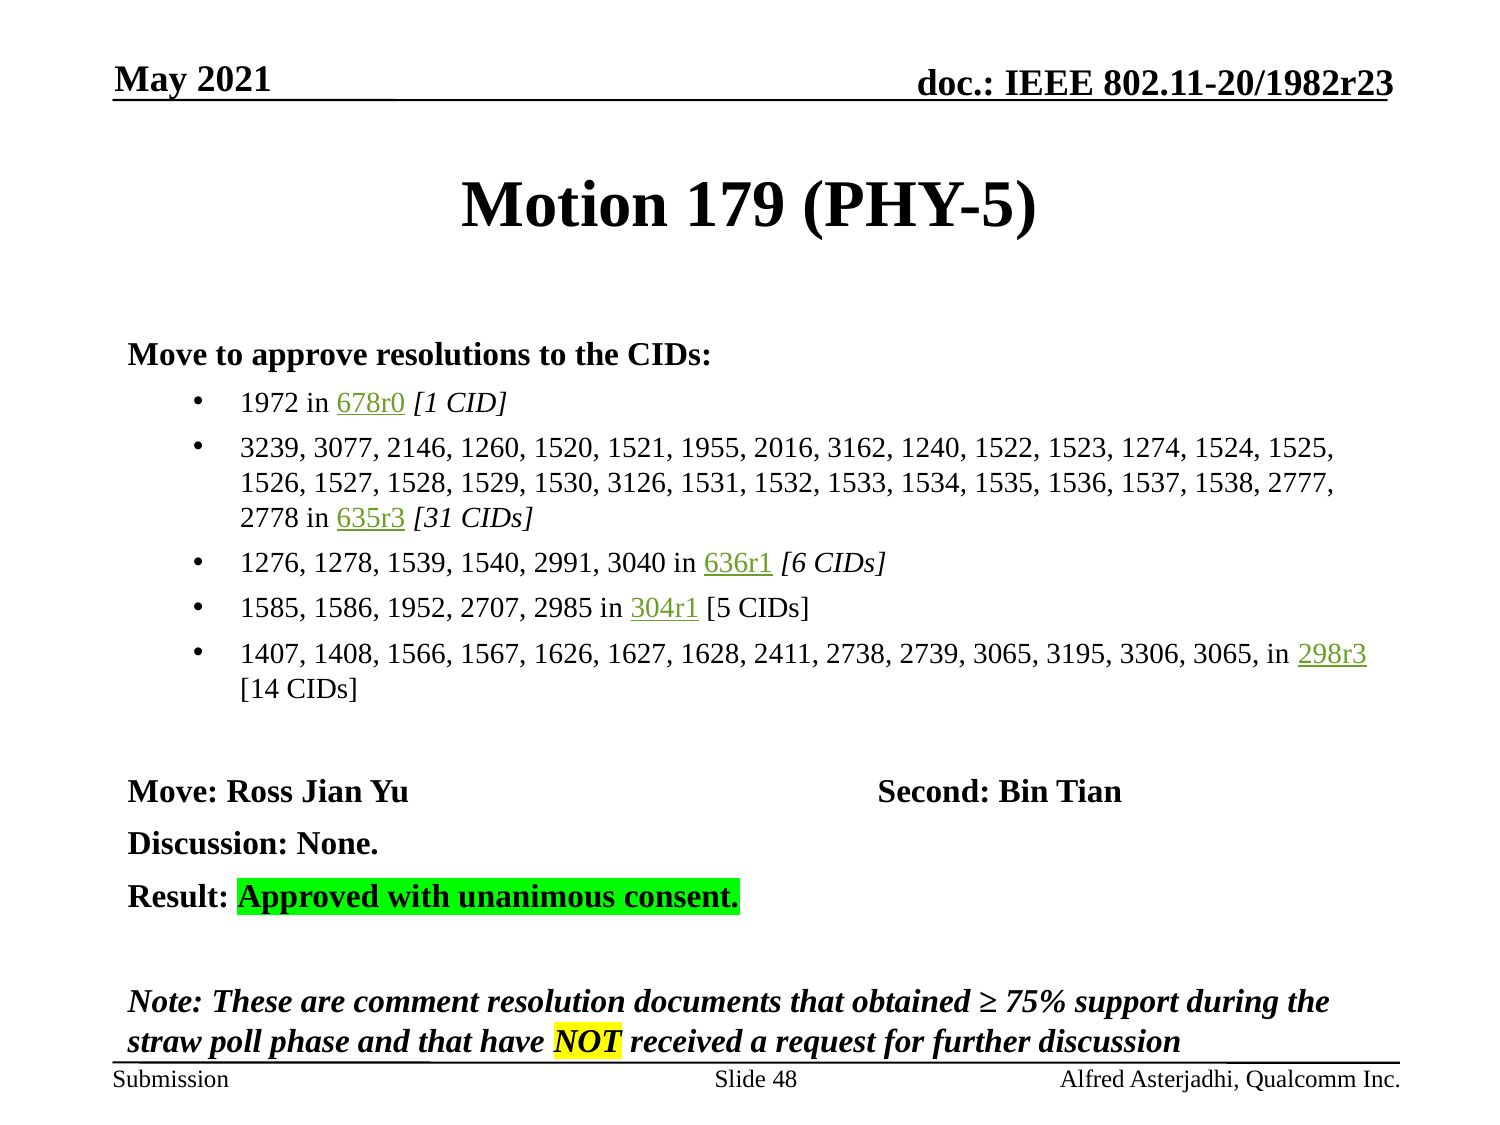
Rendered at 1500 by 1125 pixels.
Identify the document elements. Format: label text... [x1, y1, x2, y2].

title Motion 179 (PHY-5) [112, 112, 1388, 288]
list Move to approve resolutions to the CIDs: 1972 in 678r0 [1 CID] 3239, 3077, 2146, 1260, 1520, 1521, 1955, 2016, 3162, 1240, 1522, 1523, 1274, 1524, 1525, 1526, 1527, 1528, 1529, 1530, 3126, 1531, 1532, 1533, 1534, 1535, 1536, 1537, 1538, 2777, 2778 in 635r3 [31 CIDs] 1276, 1278, 1539, 1540, 2991, 3040 in 636r1 [6 CIDs] 1585, 1586, 1952, 2707, 2985 in 304r1 [5 CIDs] 1407, 1408, 1566, 1567, 1626, 1627, 1628, 2411, 2738, 2739, 3065, 3195, 3306, 3065, in 298r3 [14 CIDs] Move: Ross Jian Yu Second: Bin Tian Discussion: None. Result: Approved with unanimous consent. Note: These are comment resolution documents that obtained ≥ 75% support during the straw poll phase and that have NOT received a request for further discussion [112, 324, 1388, 1063]
slide_number Slide 48 [712, 1061, 800, 1123]
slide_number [114, 54, 423, 100]
footer Alfred Asterjadhi, Qualcomm Inc. [878, 1061, 1402, 1093]
